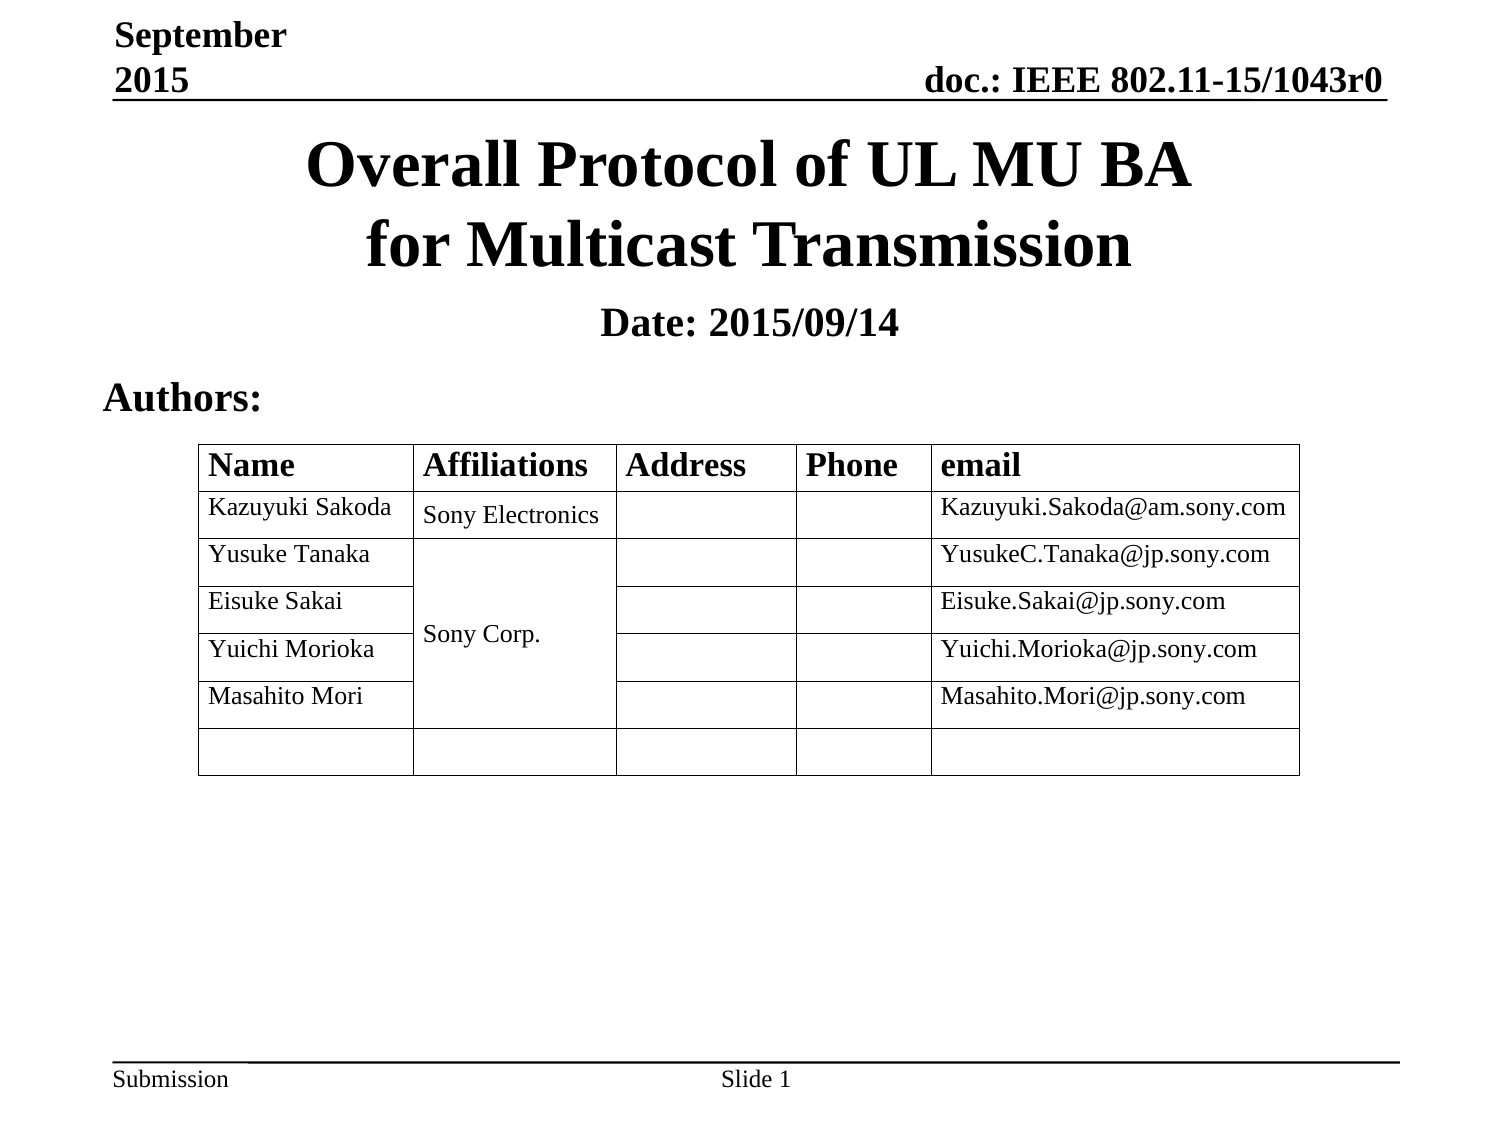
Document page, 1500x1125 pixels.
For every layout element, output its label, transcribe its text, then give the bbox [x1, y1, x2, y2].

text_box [185, 443, 1309, 823]
title Overall Protocol of UL MU BA for Multicast Transmission [174, 112, 1326, 287]
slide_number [114, 54, 309, 101]
slide_number Slide 1 [712, 1061, 800, 1093]
text_box Authors: [87, 362, 325, 425]
list Date: 2015/09/14 [112, 287, 1388, 351]
